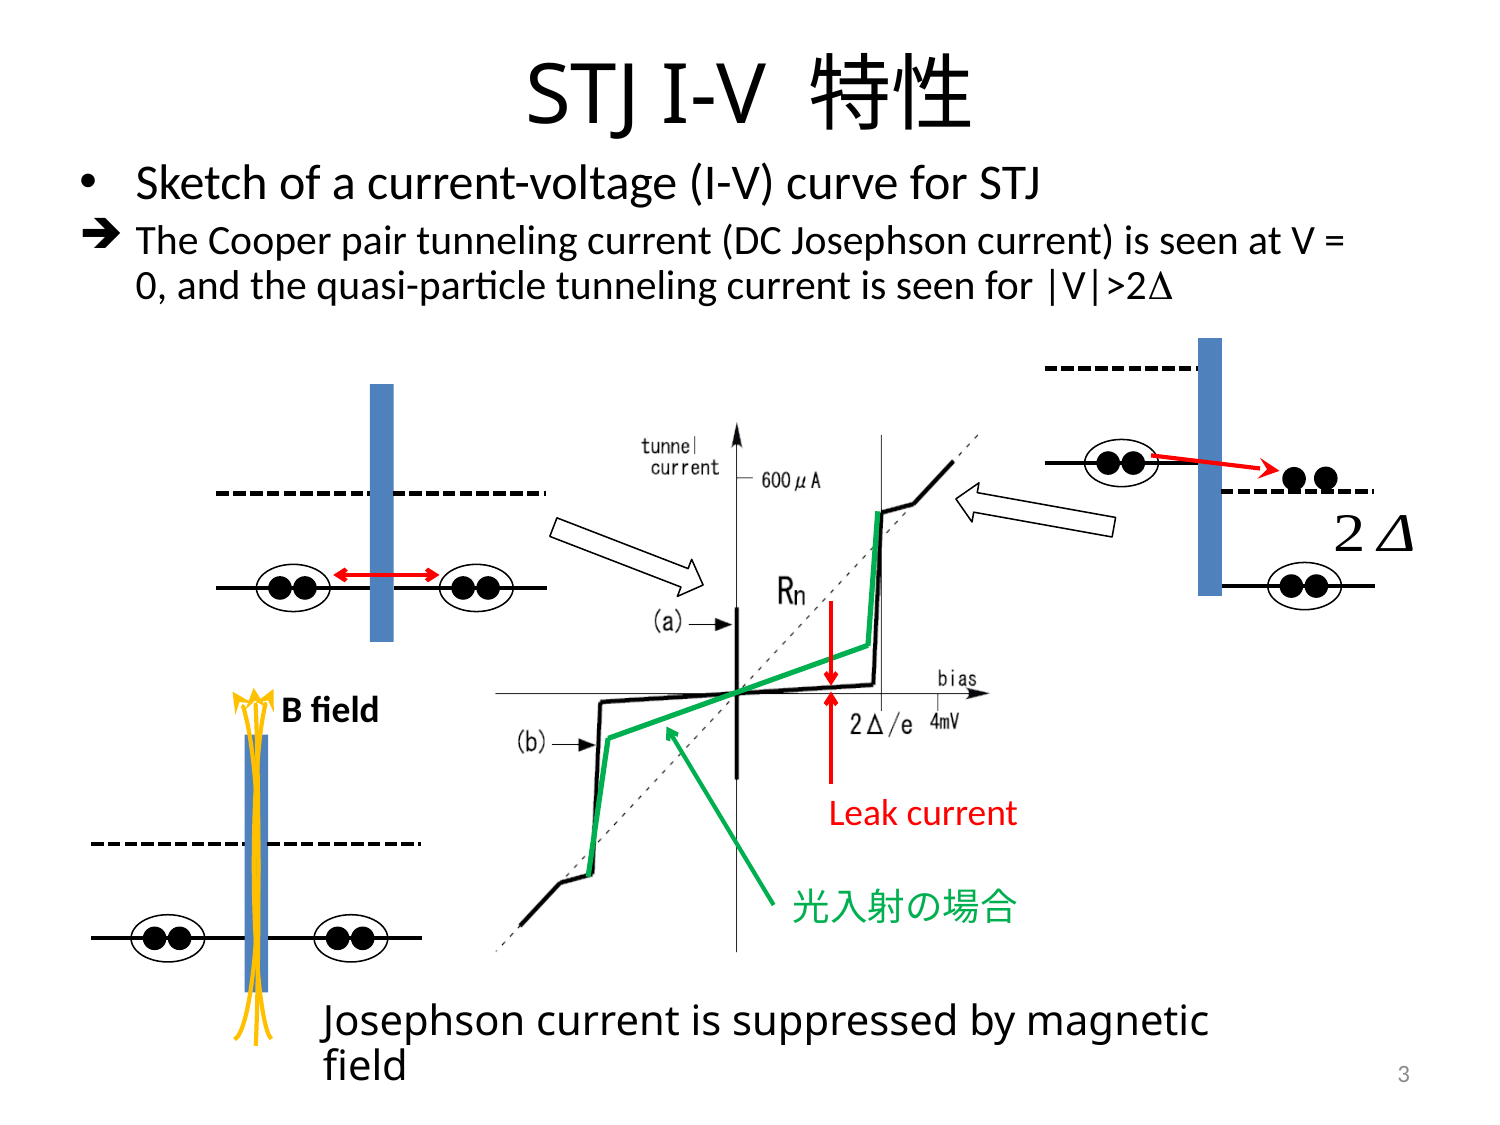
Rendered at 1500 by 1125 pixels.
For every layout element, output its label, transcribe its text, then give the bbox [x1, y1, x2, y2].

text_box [587, 511, 879, 877]
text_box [1044, 337, 1376, 611]
slide_number 3 [1074, 1042, 1425, 1103]
text_box [261, 694, 266, 705]
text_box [90, 734, 423, 993]
picture [440, 383, 1044, 978]
list Sketch of a current-voltage (I-V) curve for STJ The Cooper pair tunneling current (DC Josephson current) is seen at V = 0, and the quasi-particle tunneling current is seen for |V|>2 [64, 149, 1376, 421]
text_box [260, 707, 266, 732]
text_box B field [266, 677, 395, 732]
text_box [666, 726, 774, 906]
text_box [216, 383, 548, 643]
title STJ I-V 特性 [75, 30, 1426, 149]
text_box [261, 1002, 272, 1039]
text_box [232, 691, 250, 732]
text_box [234, 1002, 249, 1040]
text_box Josephson current is suppressed by magnetic field [307, 992, 1283, 1057]
text_box [245, 687, 266, 732]
